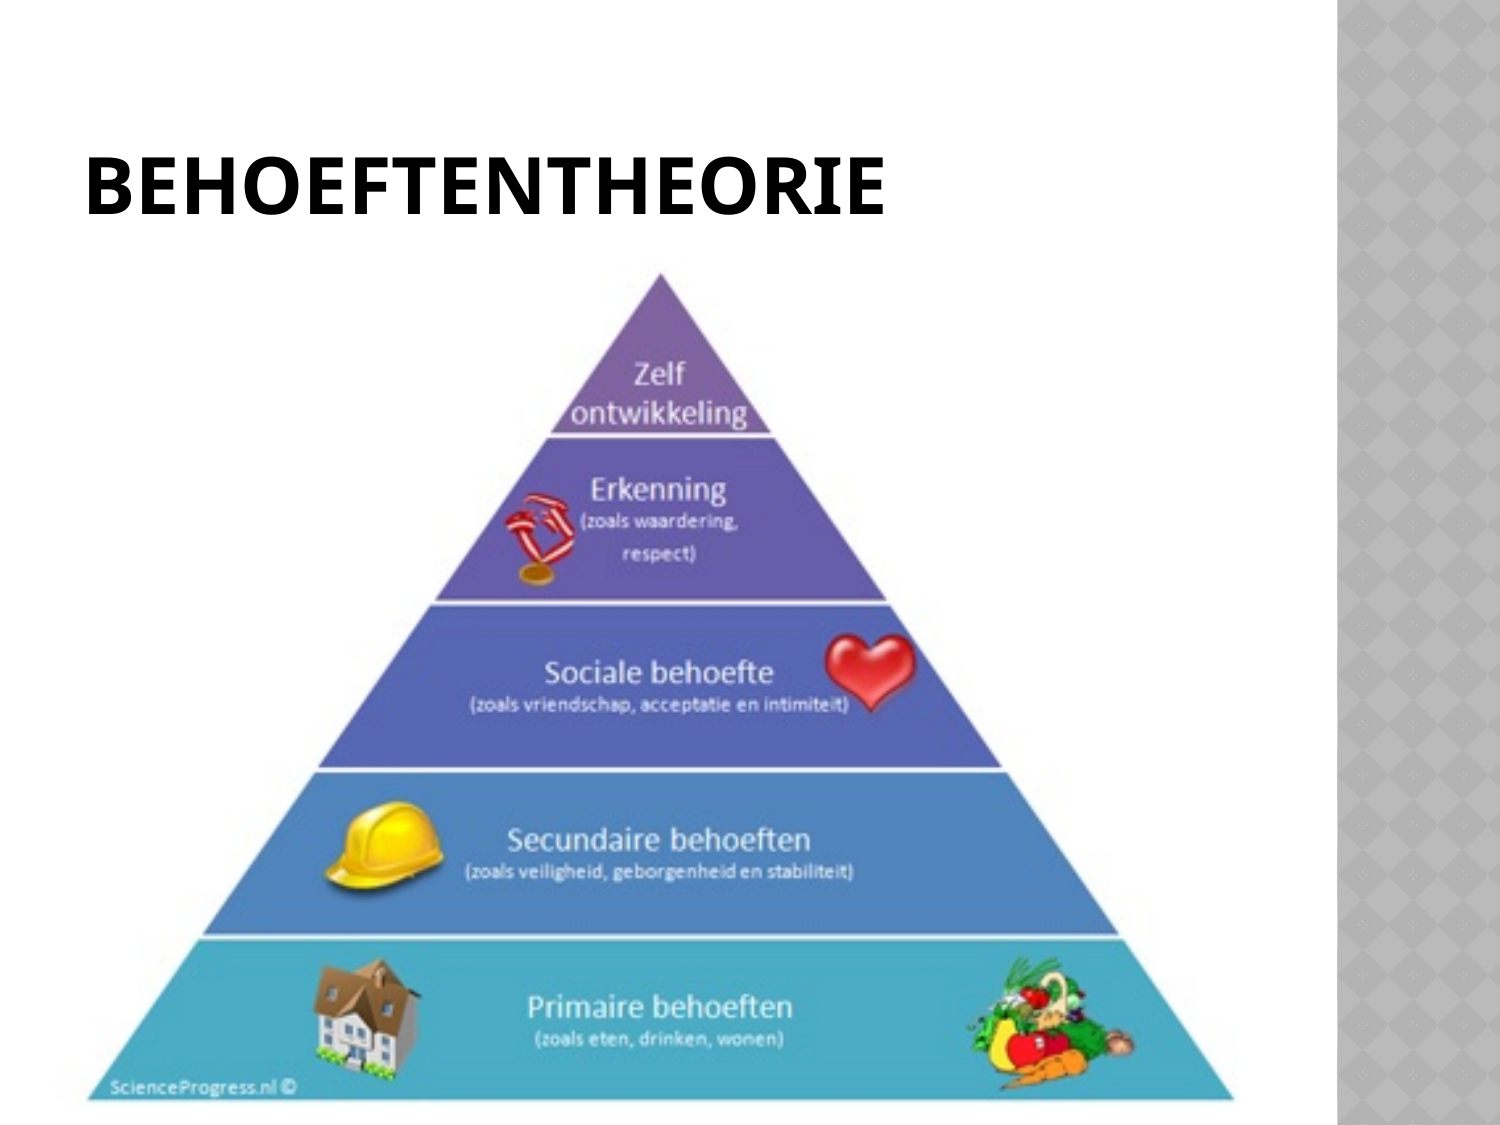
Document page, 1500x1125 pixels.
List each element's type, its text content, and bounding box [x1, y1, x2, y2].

picture [56, 262, 1306, 1125]
title Behoeftentheorie [75, 42, 1263, 231]
